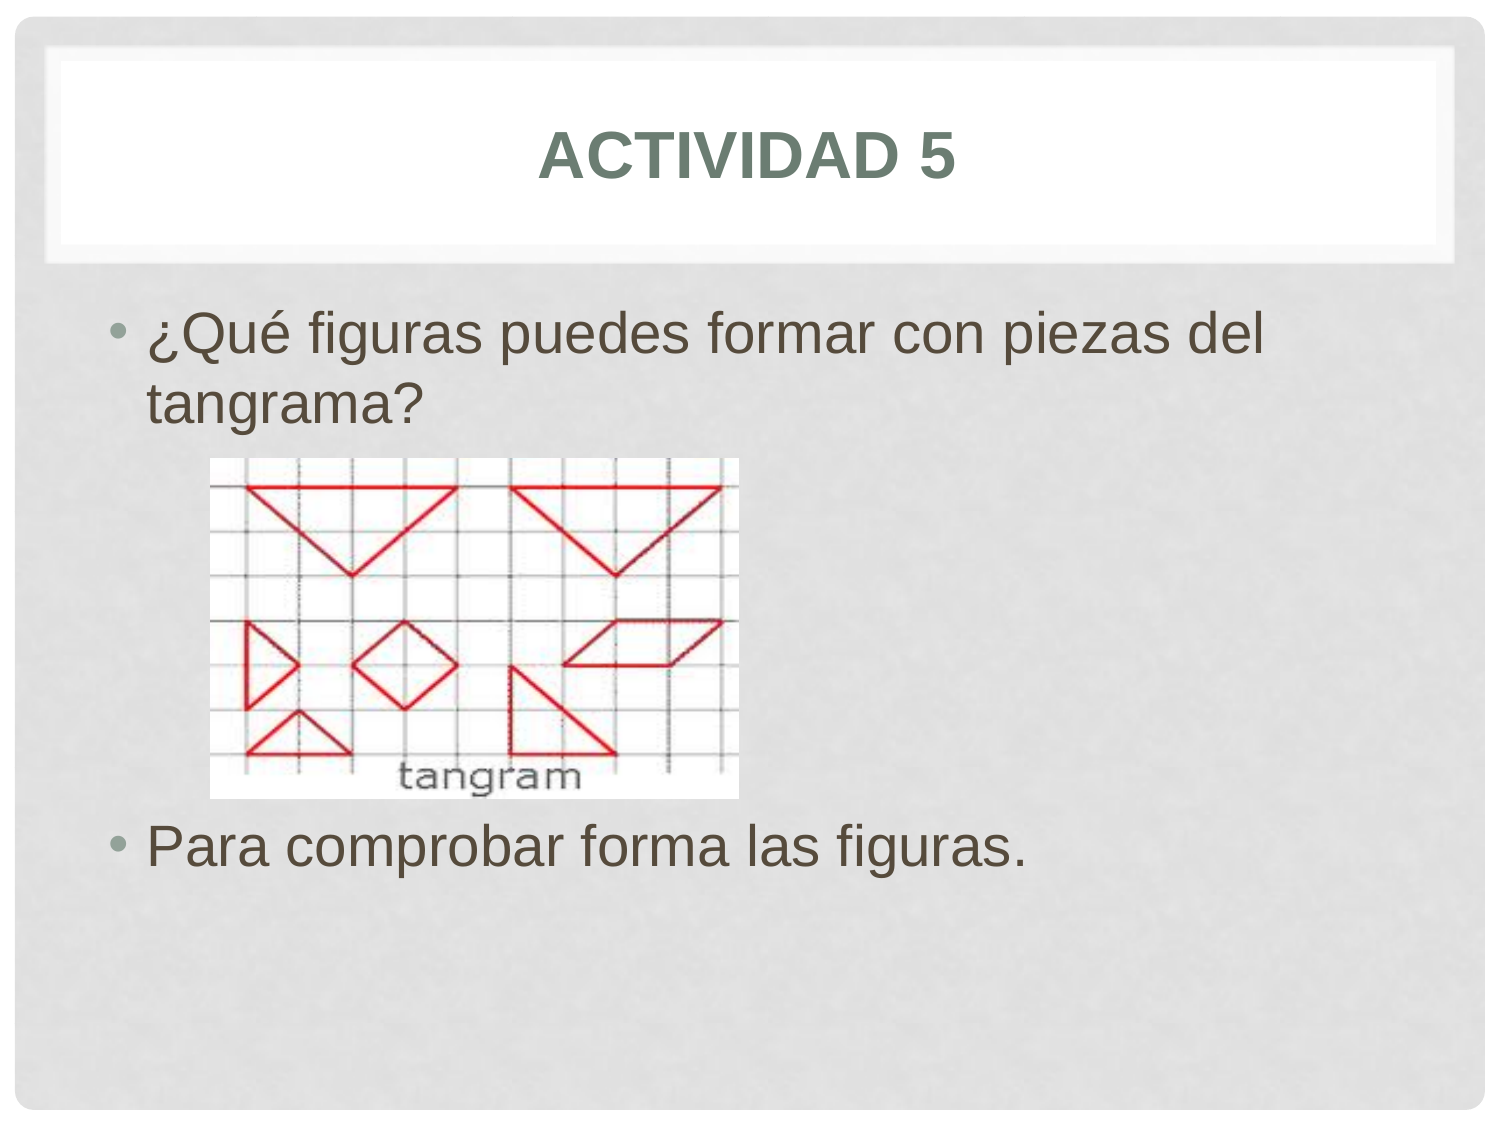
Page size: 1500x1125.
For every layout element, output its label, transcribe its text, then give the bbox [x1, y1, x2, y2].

picture [210, 458, 739, 799]
list ¿Qué figuras puedes formar con piezas del tangrama? Para comprobar forma las figuras. [75, 287, 1425, 1005]
title Actividad 5 [69, 66, 1425, 238]
